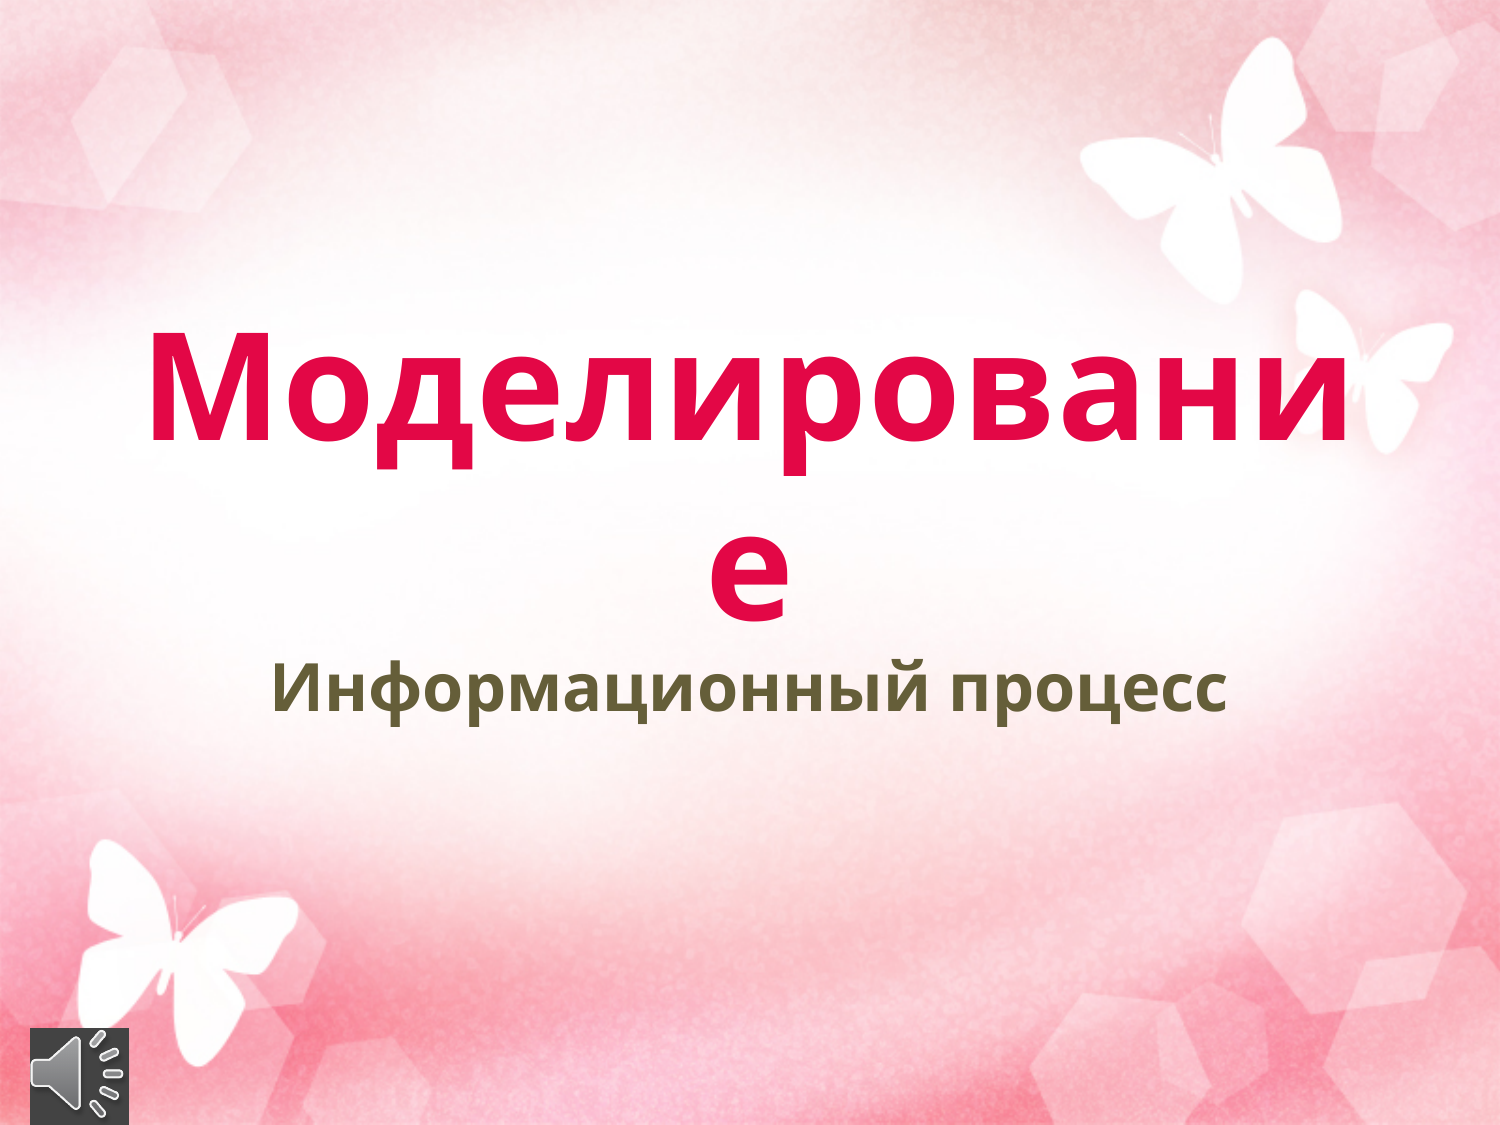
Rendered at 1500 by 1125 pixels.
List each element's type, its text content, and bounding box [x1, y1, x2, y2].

picture [0, 0, 1500, 1125]
title Моделирование [112, 349, 1388, 591]
subtitle Информационный процесс [225, 637, 1275, 925]
